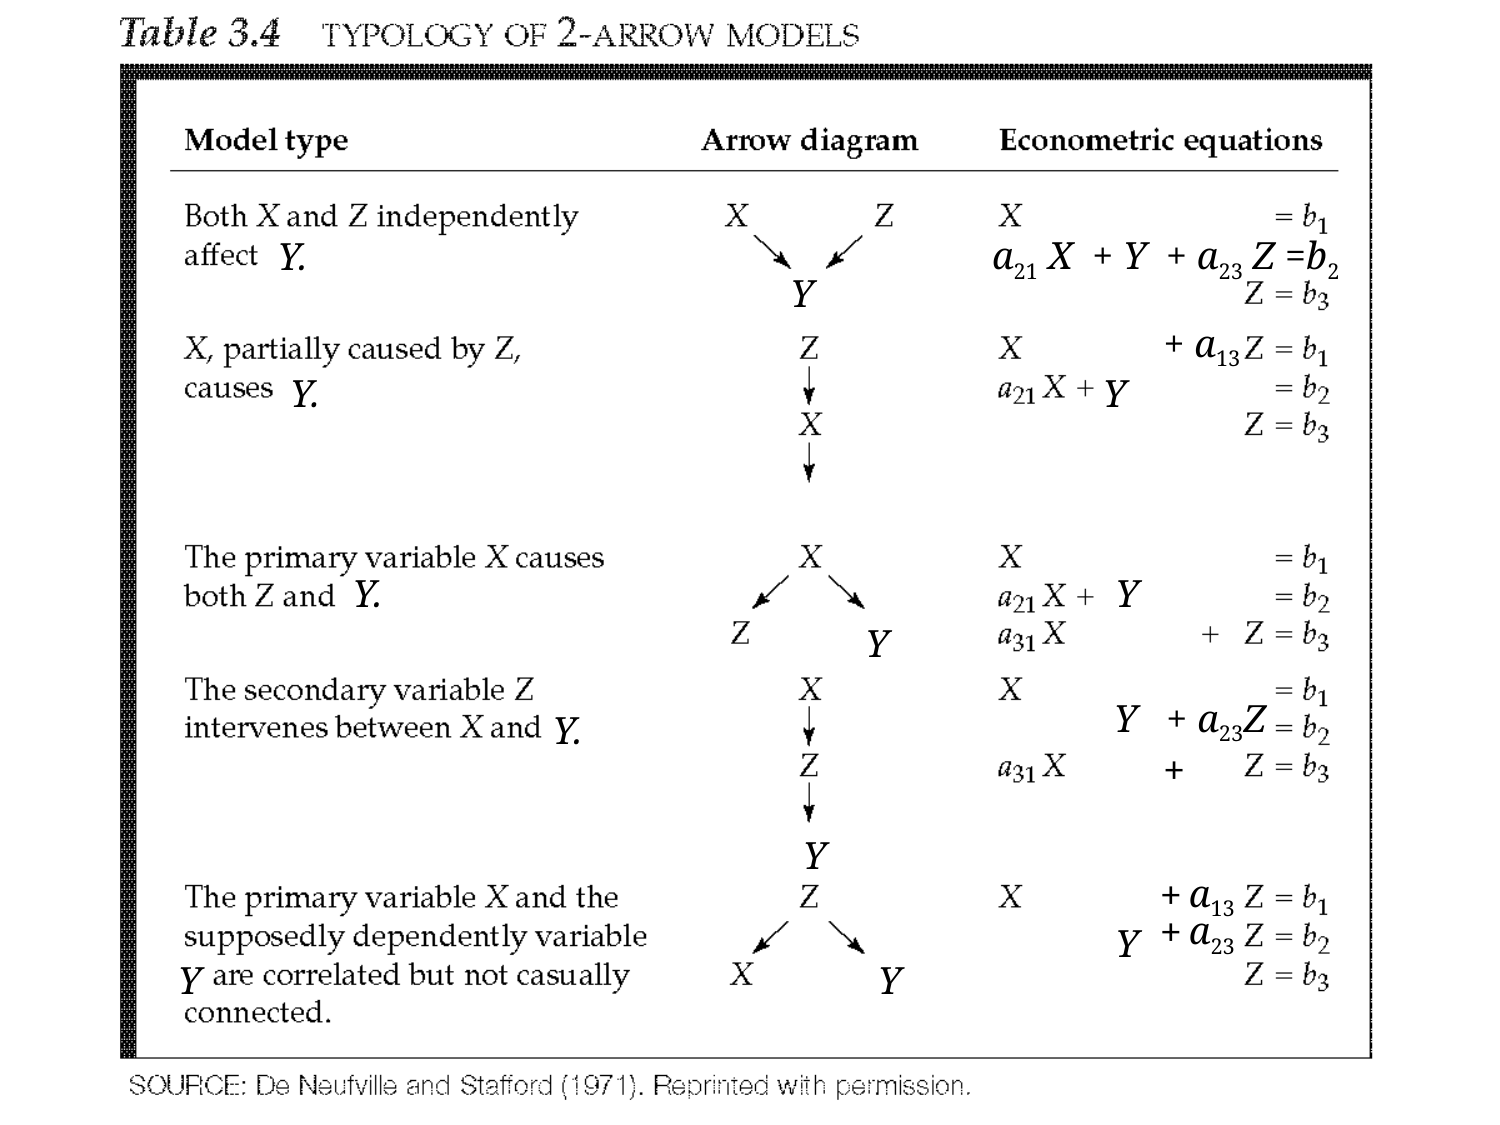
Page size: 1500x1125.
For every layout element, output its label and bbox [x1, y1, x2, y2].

picture [109, 0, 1391, 1125]
